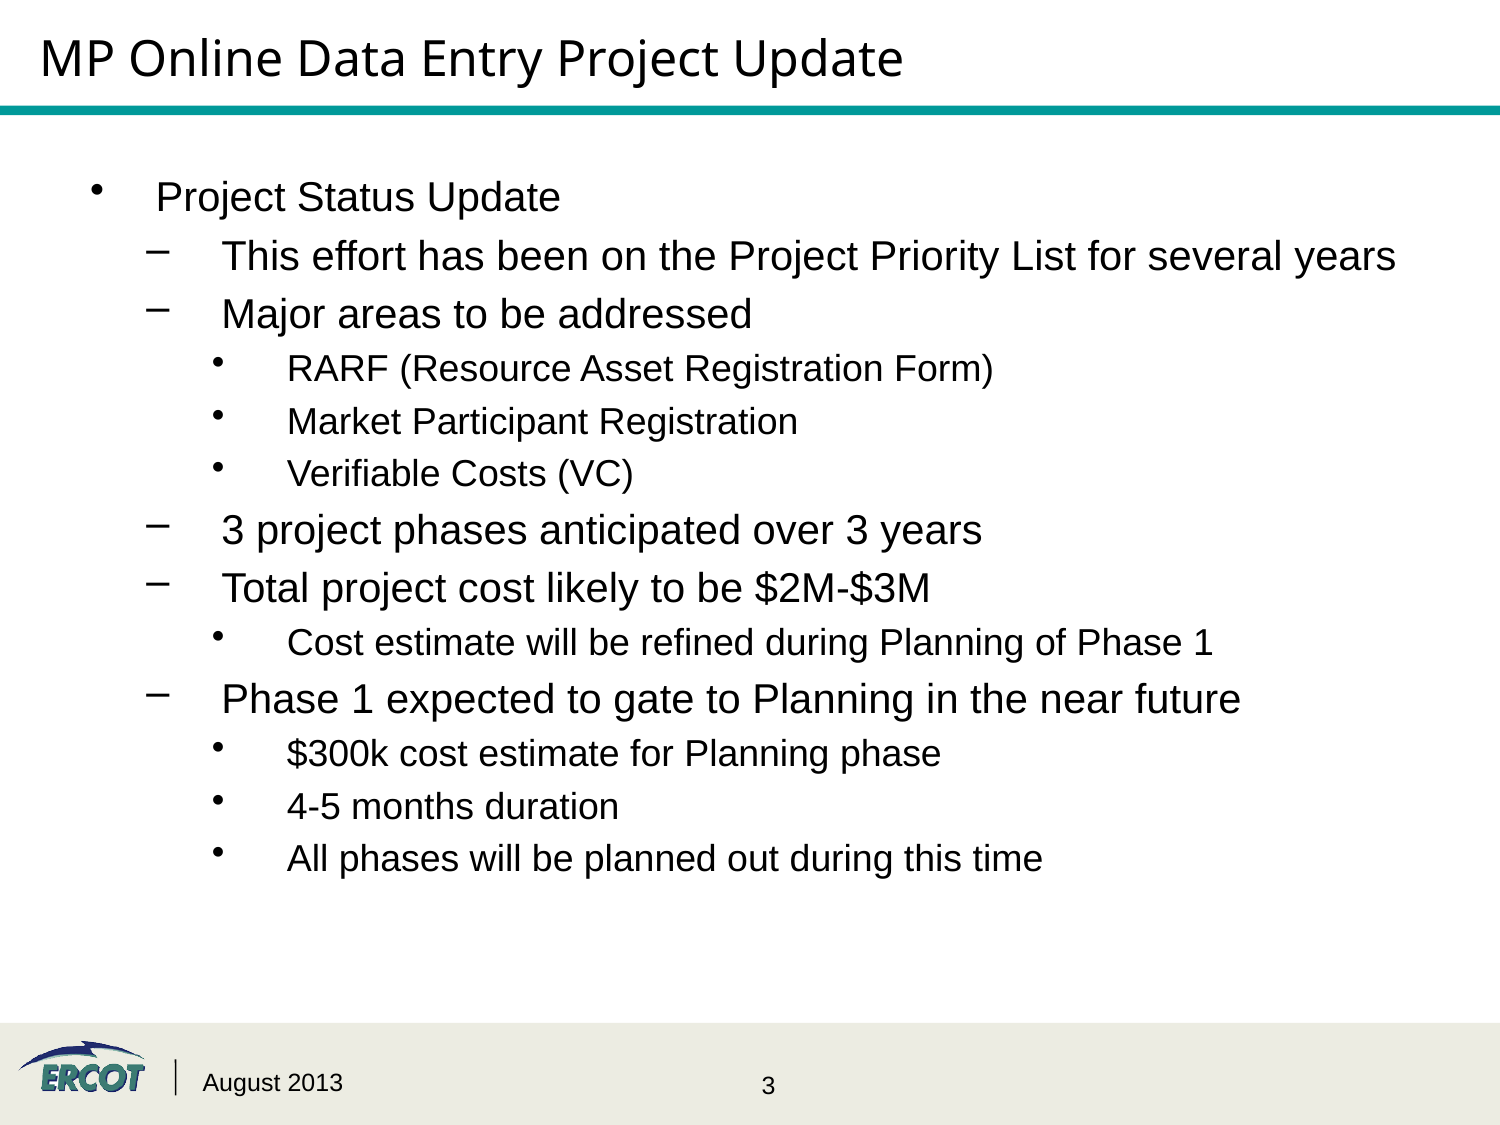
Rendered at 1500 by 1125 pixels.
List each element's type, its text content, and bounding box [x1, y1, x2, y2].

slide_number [187, 1059, 538, 1113]
title MP Online Data Entry Project Update [24, 0, 1201, 113]
picture [10, 1031, 151, 1111]
list Project Status Update This effort has been on the Project Priority List for several years Major areas to be addressed RARF (Resource Asset Registration Form) Market Participant Registration Verifiable Costs (VC) 3 project phases anticipated over 3 years Total project cost likely to be $2M-$3M Cost estimate will be refined during Planning of Phase 1 Phase 1 expected to gate to Planning in the near future $300k cost estimate for Planning phase 4-5 months duration All phases will be planned out during this time [74, 162, 1438, 1001]
